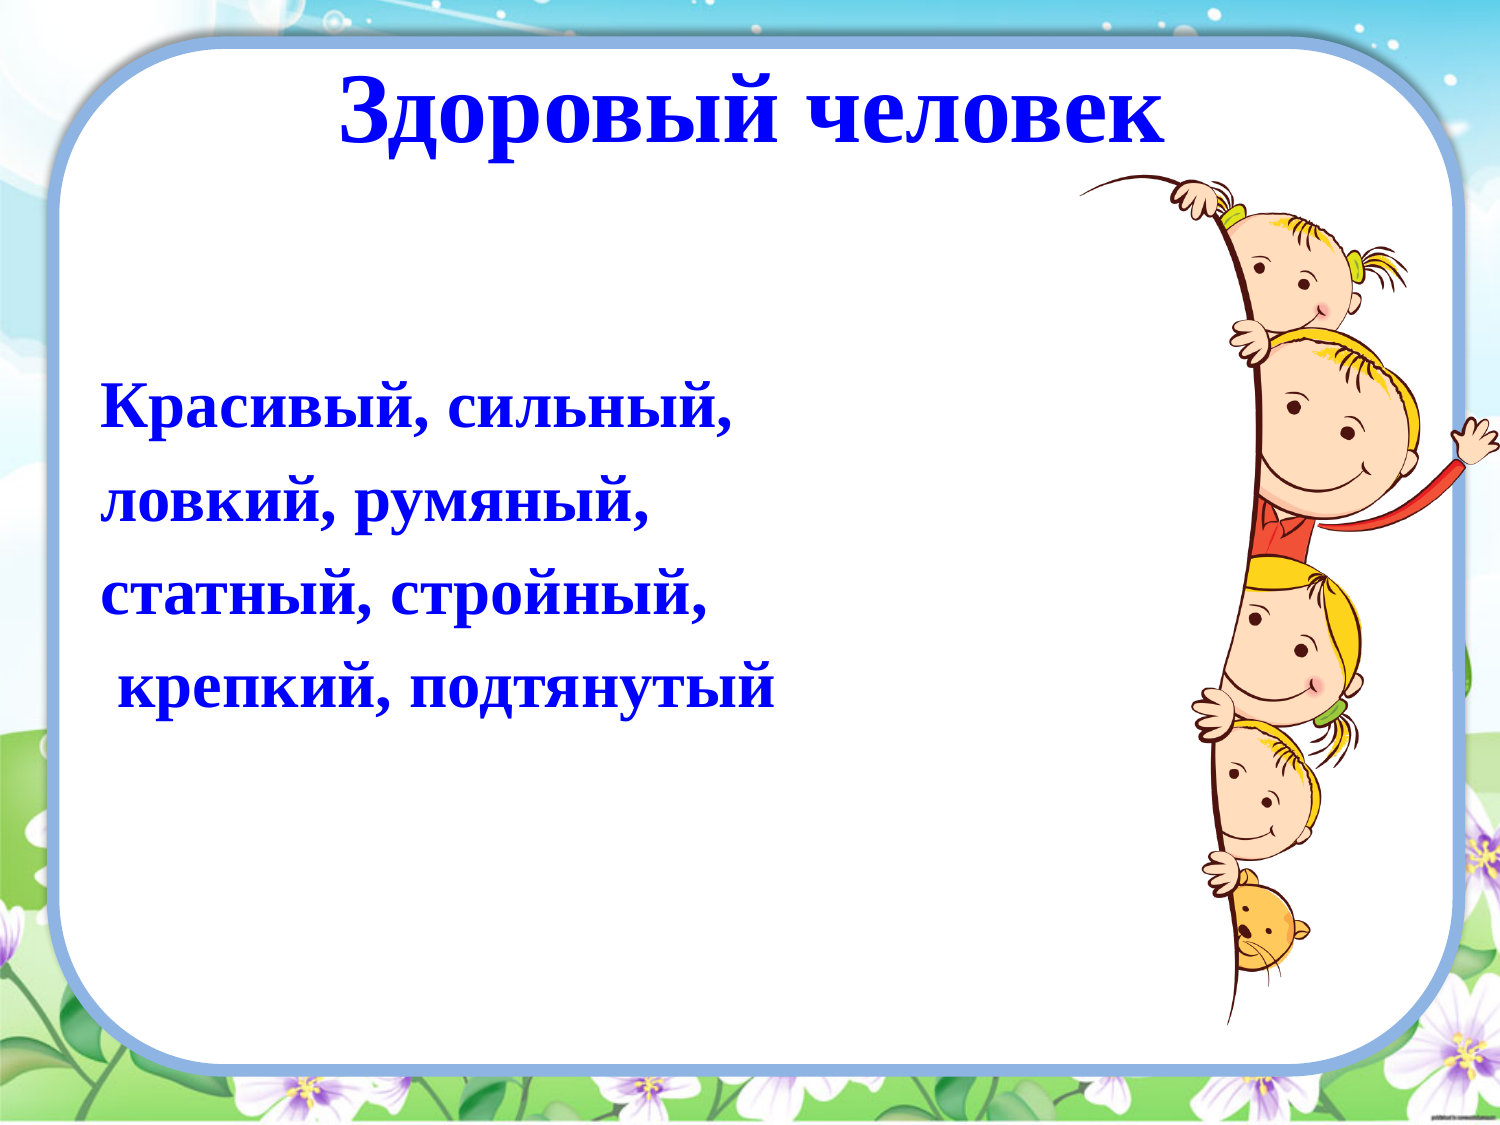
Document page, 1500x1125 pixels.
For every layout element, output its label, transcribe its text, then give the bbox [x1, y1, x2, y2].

title Здоровый человек [76, 9, 1427, 197]
picture [0, 0, 1500, 1125]
list Красивый, сильный, ловкий, румяный, статный, стройный, крепкий, подтянутый [85, 260, 1436, 1003]
